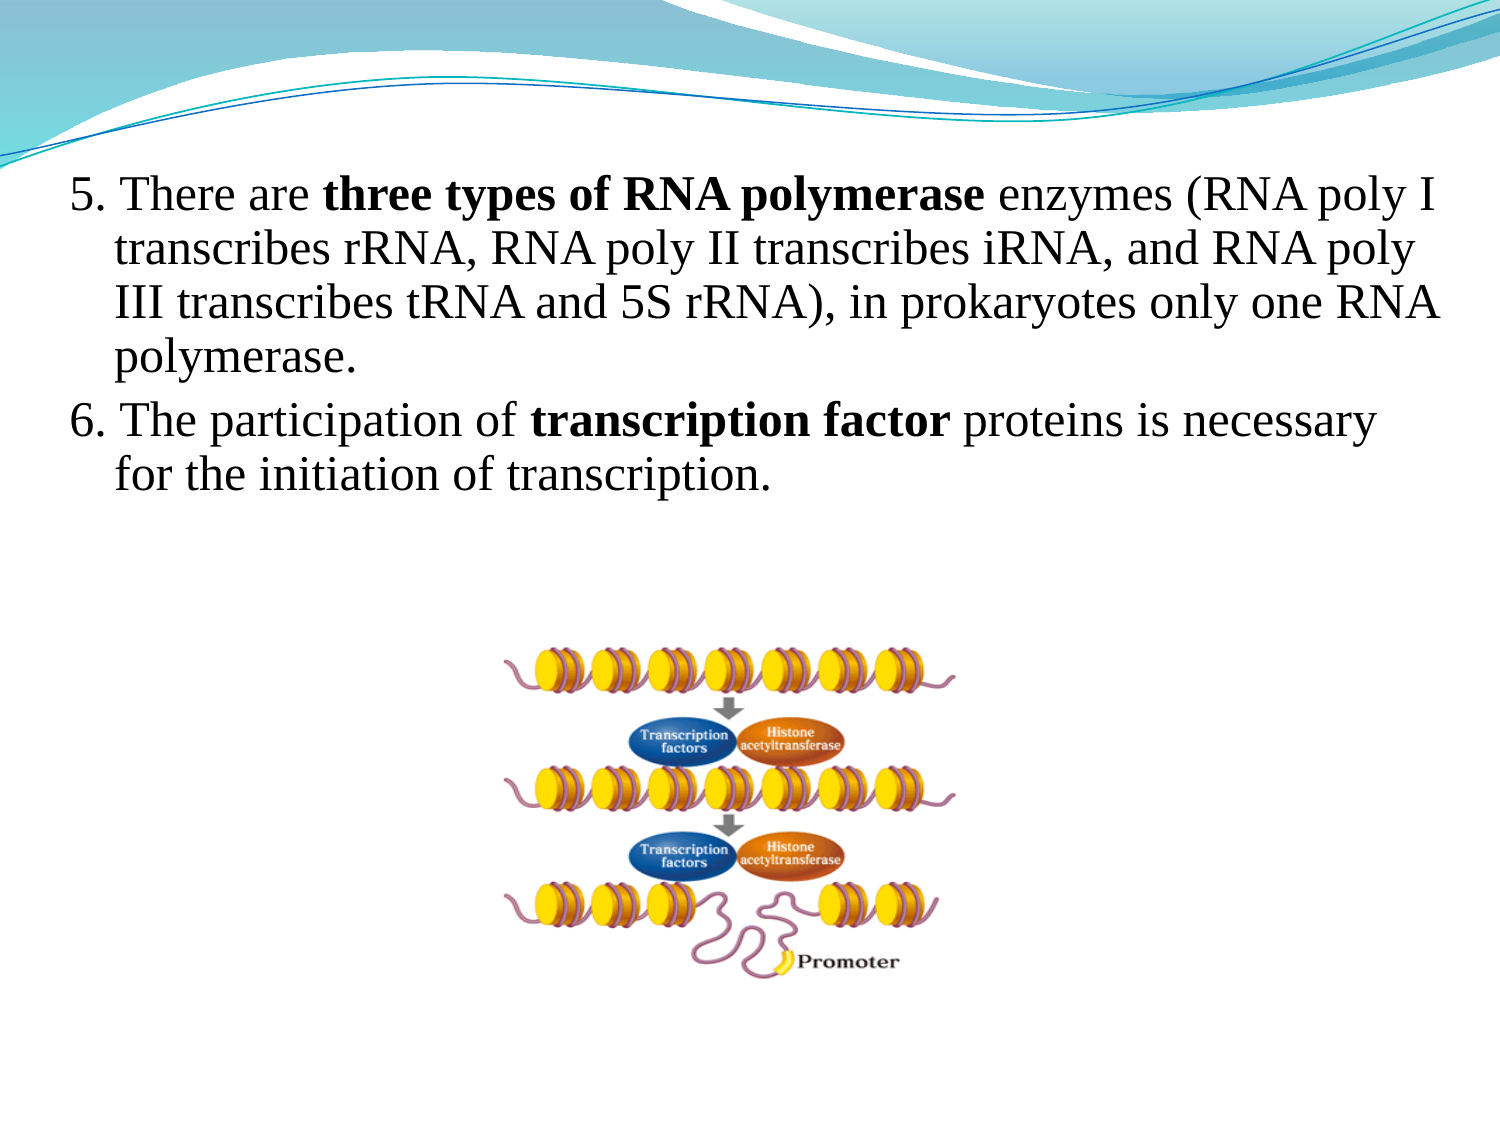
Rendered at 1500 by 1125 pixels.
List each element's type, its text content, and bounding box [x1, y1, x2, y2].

list 5. There are three types of RNA polymerase enzymes (RNA poly I transcribes rRNA, RNA poly II transcribes iRNA, and RNA poly III transcribes tRNA and 5S rRNA), in prokaryotes only one RNA polymerase. 6. The participation of transcription factor proteins is necessary for the initiation of transcription. [54, 90, 1460, 1035]
picture [265, 633, 1171, 992]
